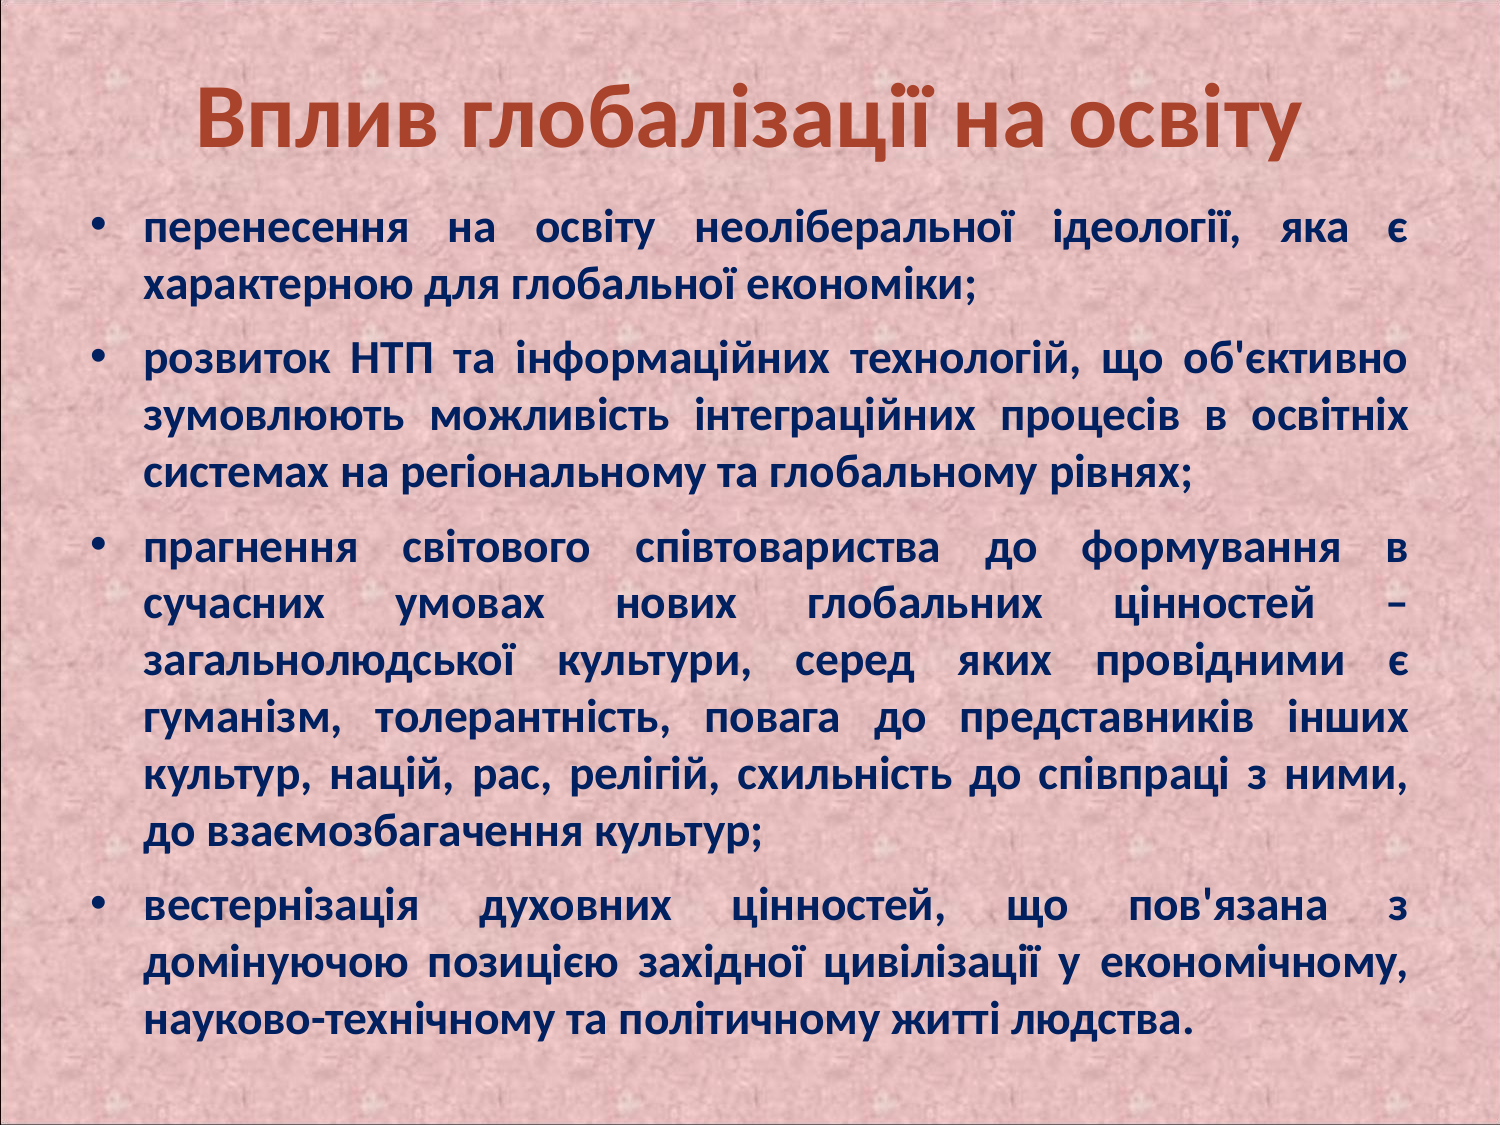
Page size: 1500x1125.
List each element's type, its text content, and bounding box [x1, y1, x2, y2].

title Вплив глобалізації на освіту [74, 44, 1426, 177]
list перенесення на освіту неоліберальної ідеології, яка є характерною для глобальної економіки; розвиток НТП та інформаційних технологій, що об'єктивно зумовлюють можливість інтеграційних процесів в освітніх системах на регіональному та глобальному рівнях; прагнення світового співтовариства до формування в сучасних умовах нових глобальних цінностей – загальнолюдської культури, серед яких провідними є гуманізм, толерантність, повага до представників інших культур, націй, рас, релігій, схильність до співпраці з ними, до взаємозбагачення культур; вестернізація духовних цінностей, що пов'язана з домінуючою позицією західної цивілізації у економічному, науково-технічному та політичному житті людства. [74, 187, 1426, 1067]
picture [0, 0, 1500, 1125]
